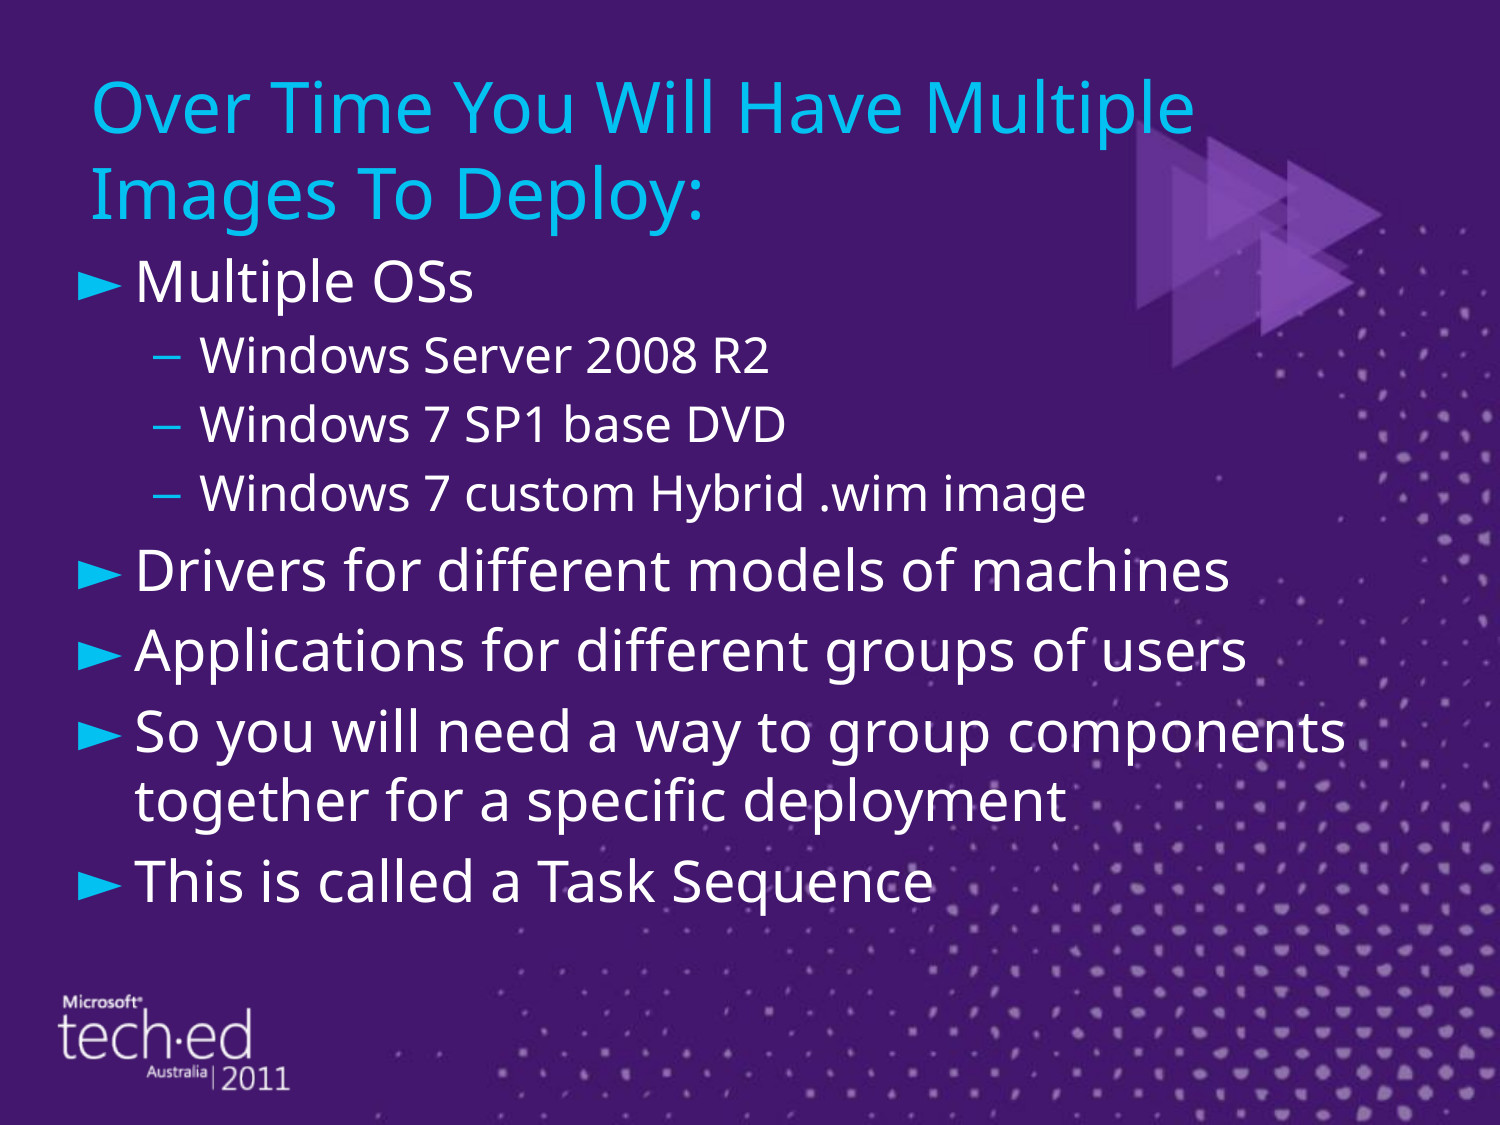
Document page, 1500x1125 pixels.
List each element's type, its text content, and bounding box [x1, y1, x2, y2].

title Over Time You Will Have Multiple Images To Deploy: [75, 54, 1425, 237]
list Multiple OSs Windows Server 2008 R2 Windows 7 SP1 base DVD Windows 7 custom Hybrid .wim image Drivers for different models of machines Applications for different groups of users So you will need a way to group components together for a specific deployment This is called a Task Sequence [63, 237, 1436, 923]
picture [0, 0, 1500, 1125]
